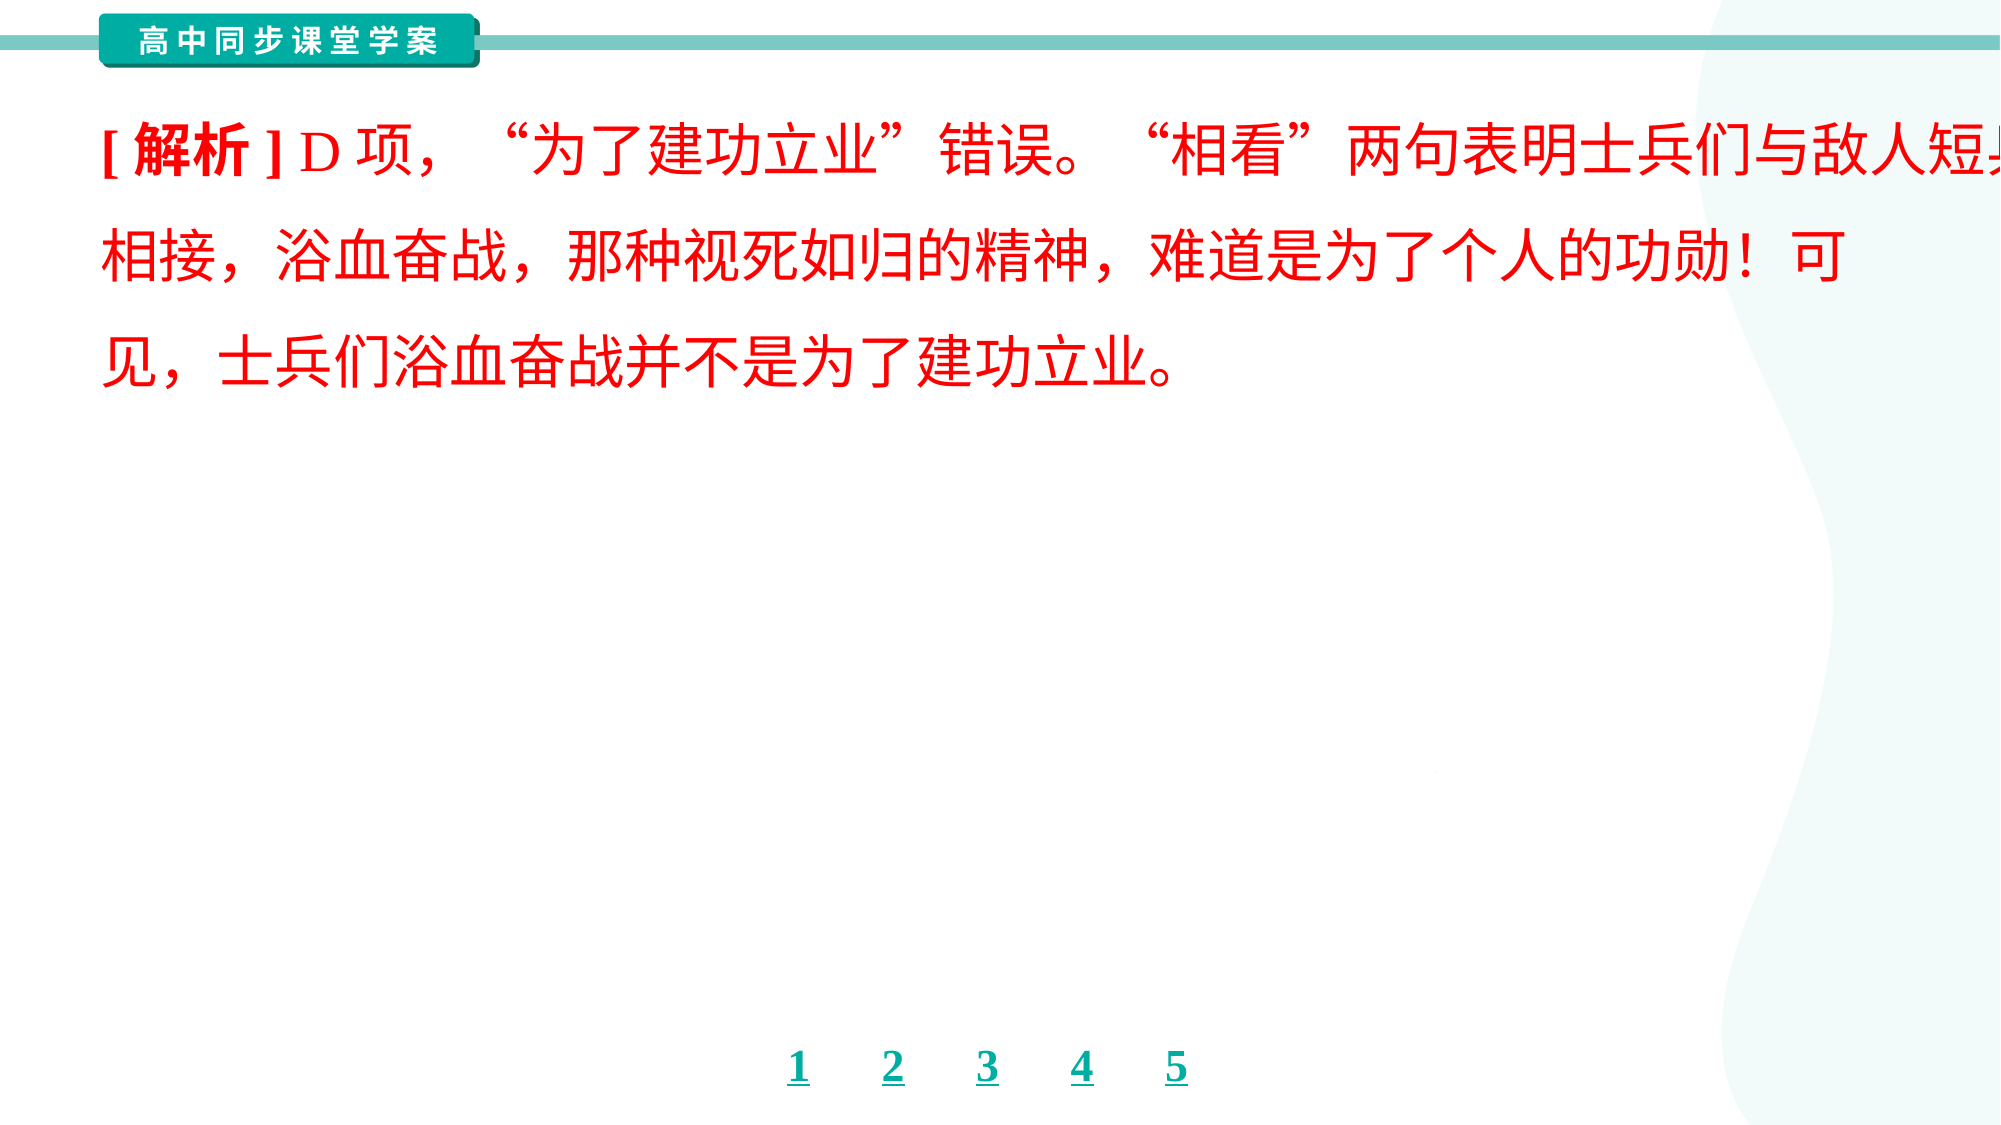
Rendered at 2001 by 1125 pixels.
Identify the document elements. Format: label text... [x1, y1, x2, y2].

text_box [解析] D项，“为了建功立业”错误。“相看”两句表明士兵们与敌人短兵 相接，浴血奋战，那种视死如归的精神，难道是为了个人的功勋！可 见，士兵们浴血奋战并不是为了建功立业。 [100, 76, 1899, 396]
picture [0, 0, 2000, 1125]
